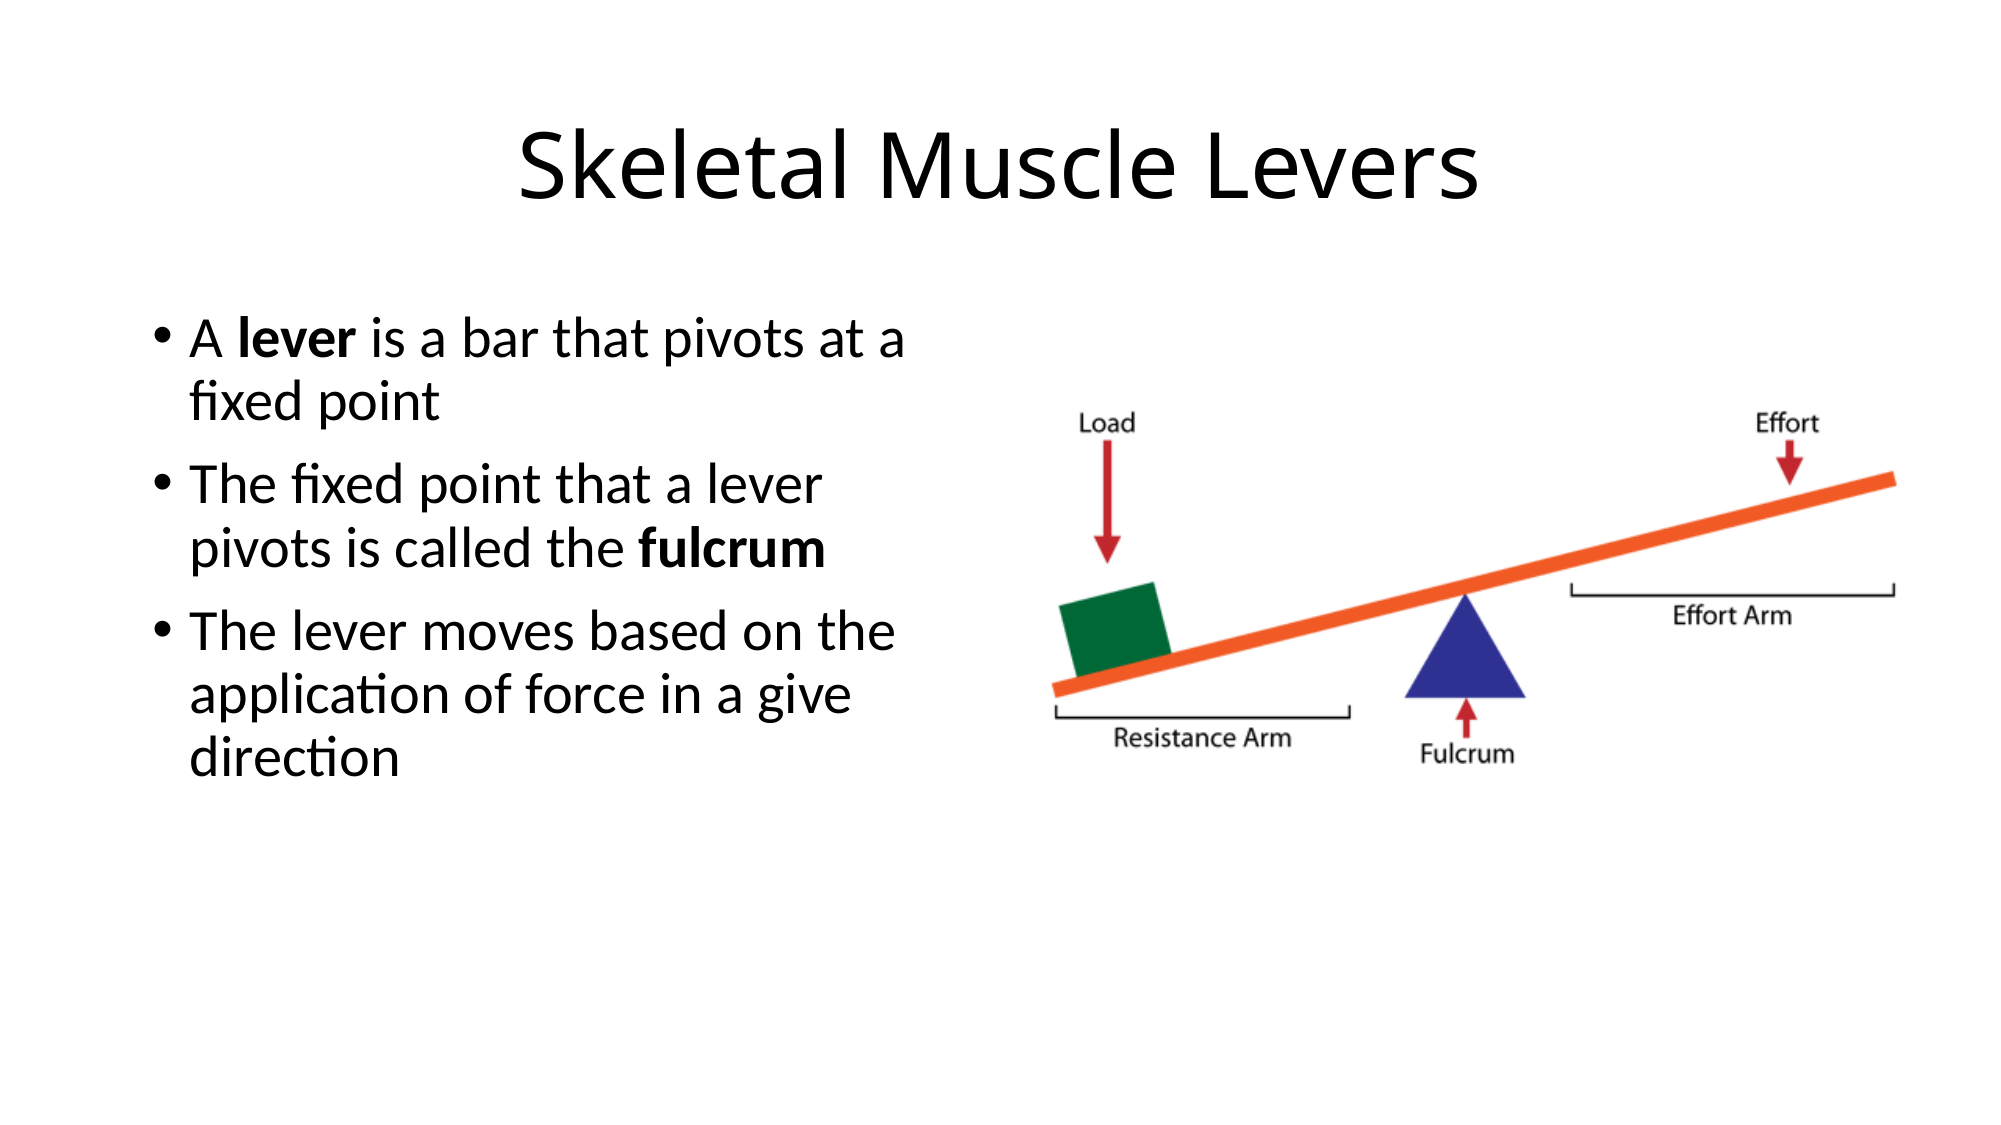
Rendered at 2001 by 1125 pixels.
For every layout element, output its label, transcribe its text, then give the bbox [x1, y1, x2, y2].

title Skeletal Muscle Levers [137, 59, 1863, 278]
picture [999, 377, 1950, 800]
list A lever is a bar that pivots at a fixed point The fixed point that a lever pivots is called the fulcrum The lever moves based on the application of force in a give direction [137, 299, 988, 1014]
